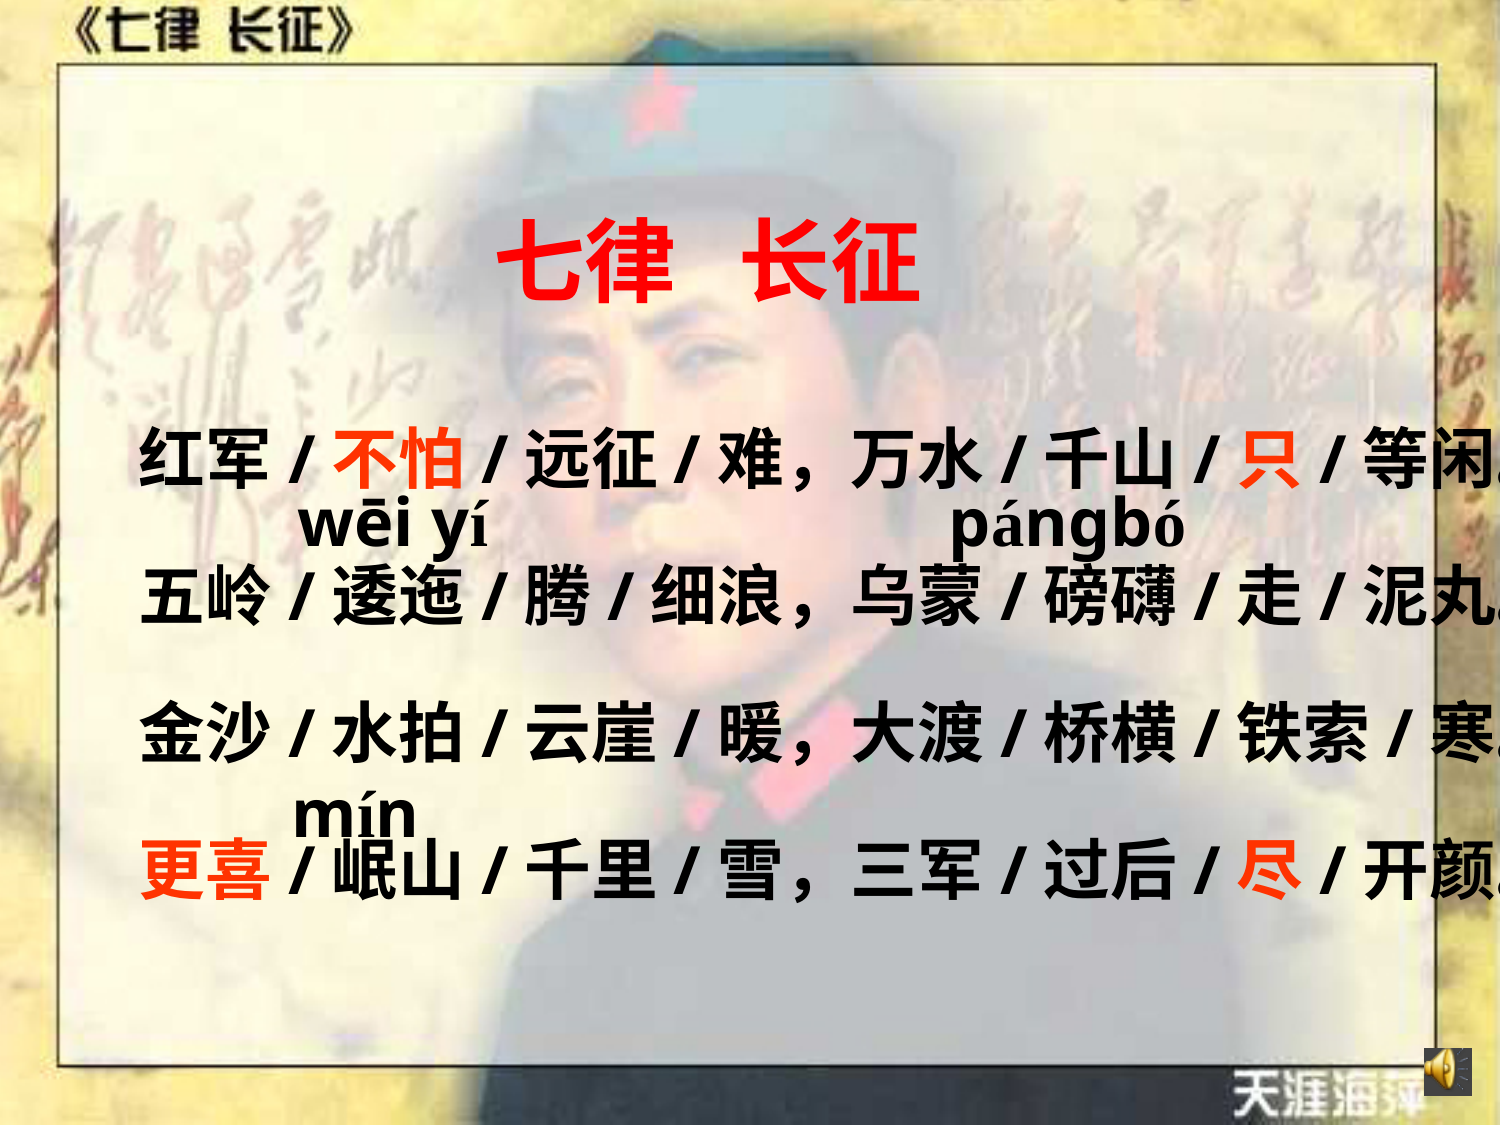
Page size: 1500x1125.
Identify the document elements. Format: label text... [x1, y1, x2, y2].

text_box 七律 长征 [478, 196, 1093, 321]
text_box wēi yí [248, 472, 537, 568]
text_box pángbó [898, 472, 1237, 568]
text_box [298, 568, 462, 606]
text_box mín [223, 763, 487, 858]
picture [0, 0, 1500, 1125]
text_box 红军/不怕/远征/难，万水/千山/只/等闲。 五岭/逶迤/腾/细浪，乌蒙/磅礴/走/泥丸。 金沙/水拍/云崖/暖，大渡/桥横/铁索/寒。 更喜/岷山/千里/雪，三军/过后/尽/开颜。 [123, 385, 1500, 916]
